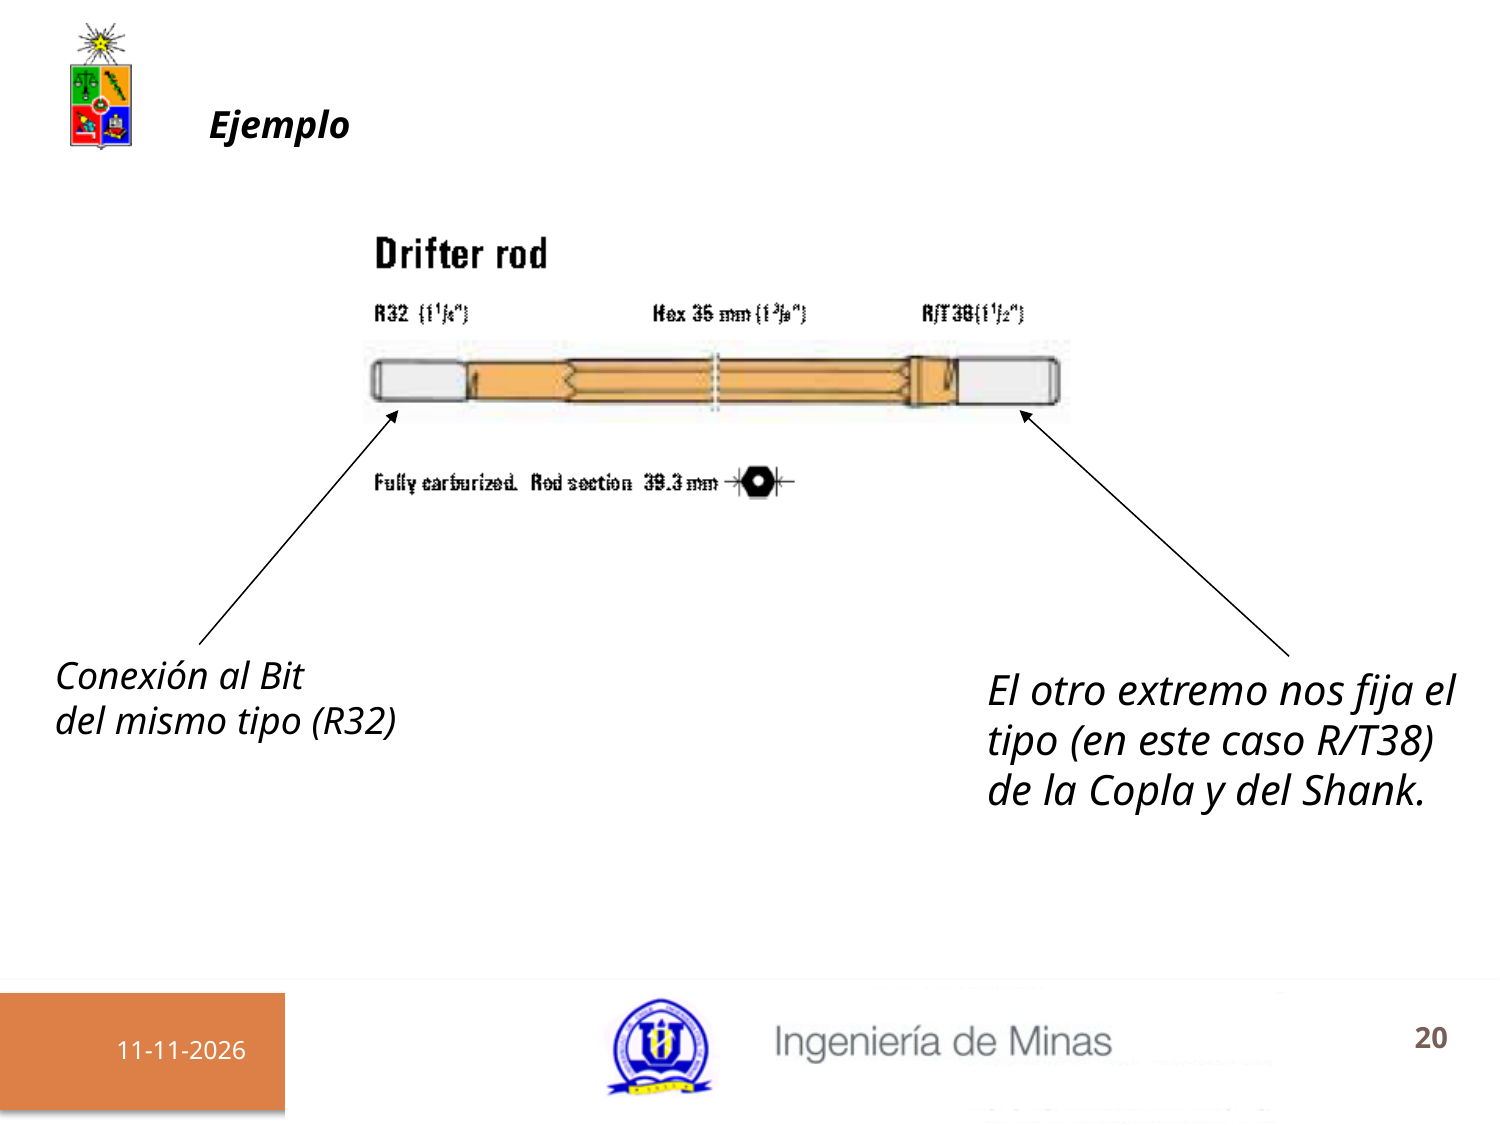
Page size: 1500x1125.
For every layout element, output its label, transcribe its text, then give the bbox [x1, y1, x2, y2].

text_box El otro extremo nos fija el tipo (en este caso R/T38) de la Copla y del Shank. [972, 656, 1500, 822]
picture [69, 23, 132, 151]
text_box Ejemplo [193, 93, 366, 154]
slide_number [12, 995, 279, 1108]
picture [285, 980, 1500, 1125]
text_box Conexión al Bit del mismo tipo (R32) [40, 644, 412, 750]
picture [362, 234, 1083, 515]
